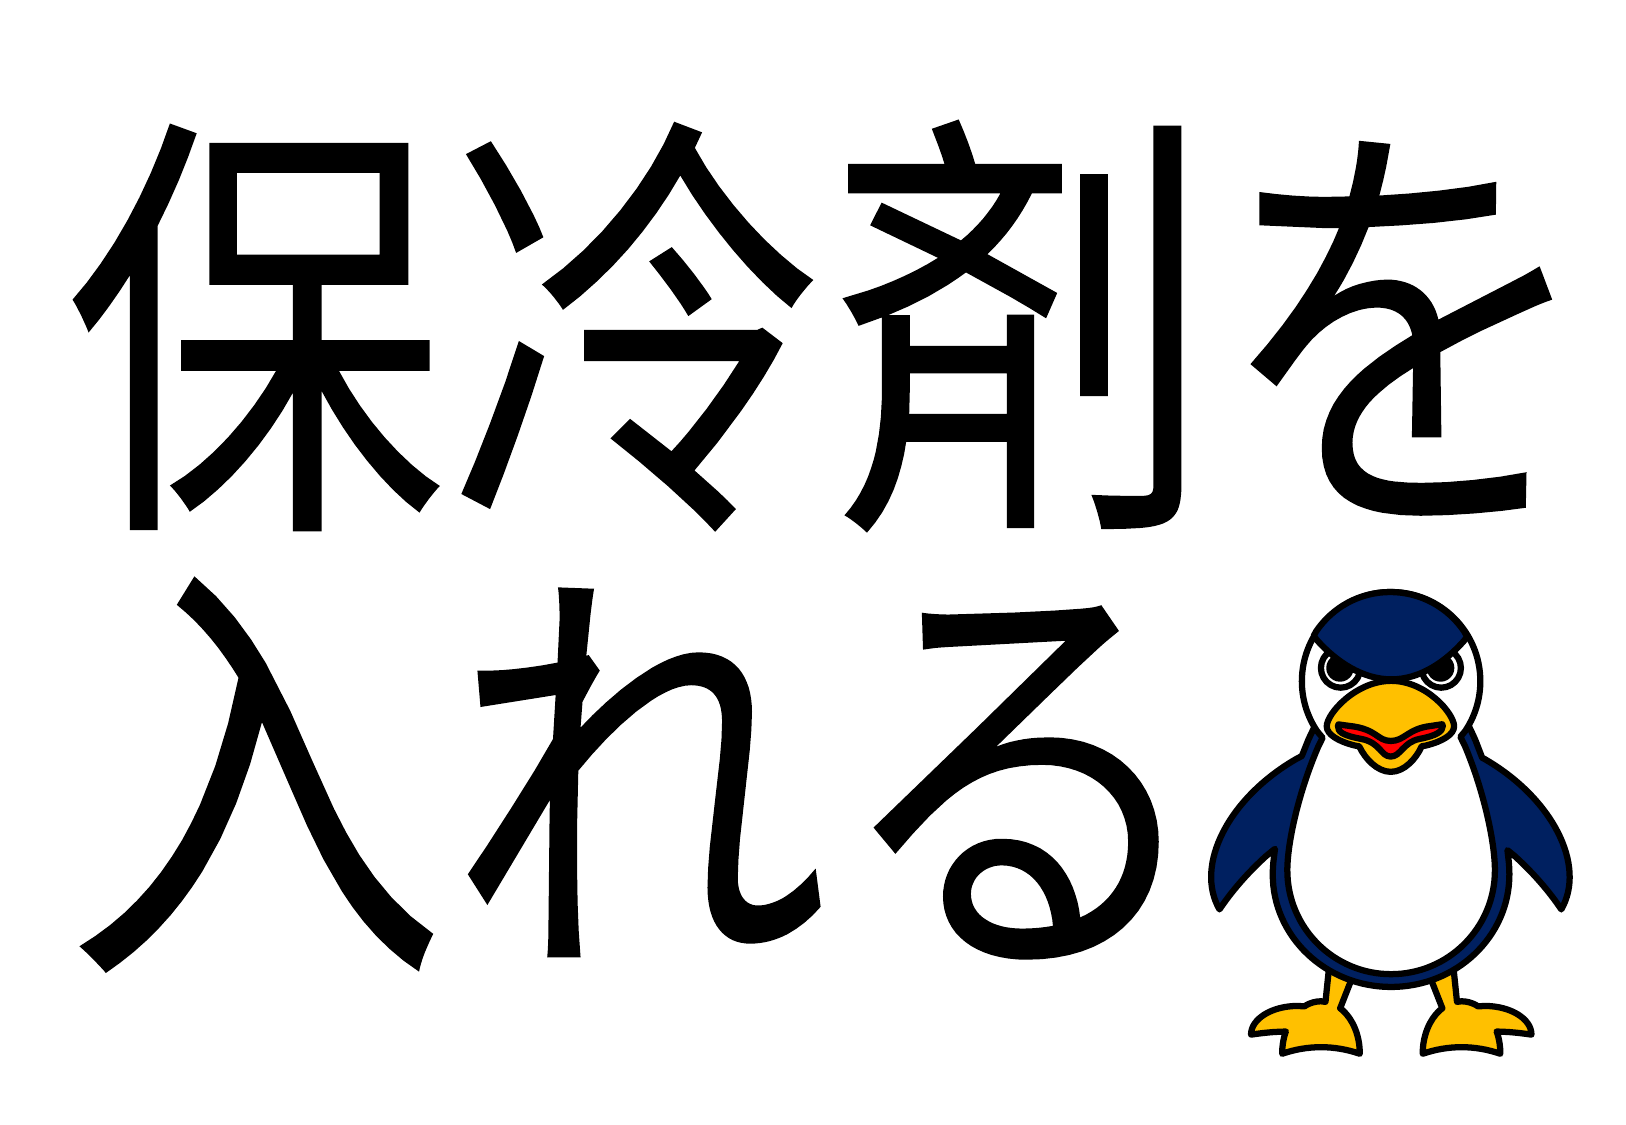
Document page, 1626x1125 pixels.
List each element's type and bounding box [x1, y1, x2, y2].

text_box [1210, 591, 1570, 1054]
